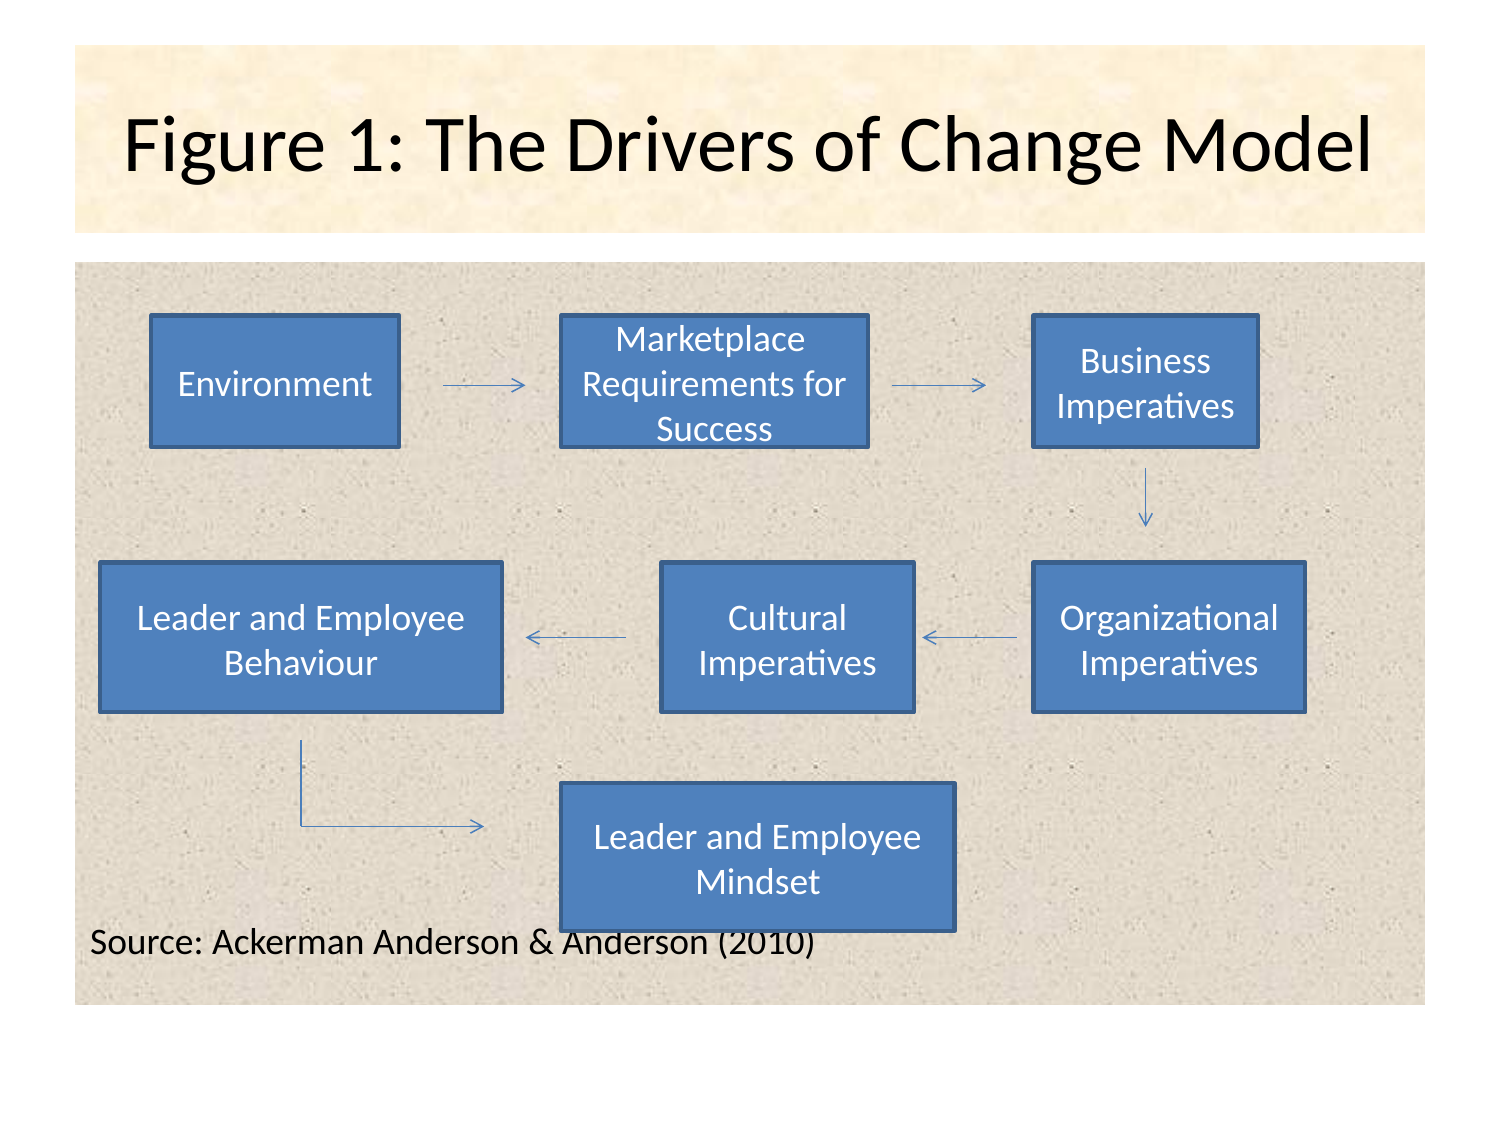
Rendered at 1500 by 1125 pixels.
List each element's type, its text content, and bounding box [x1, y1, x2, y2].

text_box Leader and Employee Behaviour [98, 560, 504, 714]
text_box Organizational Imperatives [1031, 560, 1307, 714]
text_box Marketplace Requirements for Success [559, 313, 870, 449]
text_box Leader and Employee Mindset [559, 781, 957, 933]
text_box Environment [149, 313, 401, 449]
list Source: Ackerman Anderson & Anderson (2010) [75, 262, 1425, 1005]
title Figure 1: The Drivers of Change Model [75, 45, 1425, 233]
text_box Business Imperatives [1031, 313, 1260, 449]
text_box Cultural Imperatives [659, 560, 916, 714]
